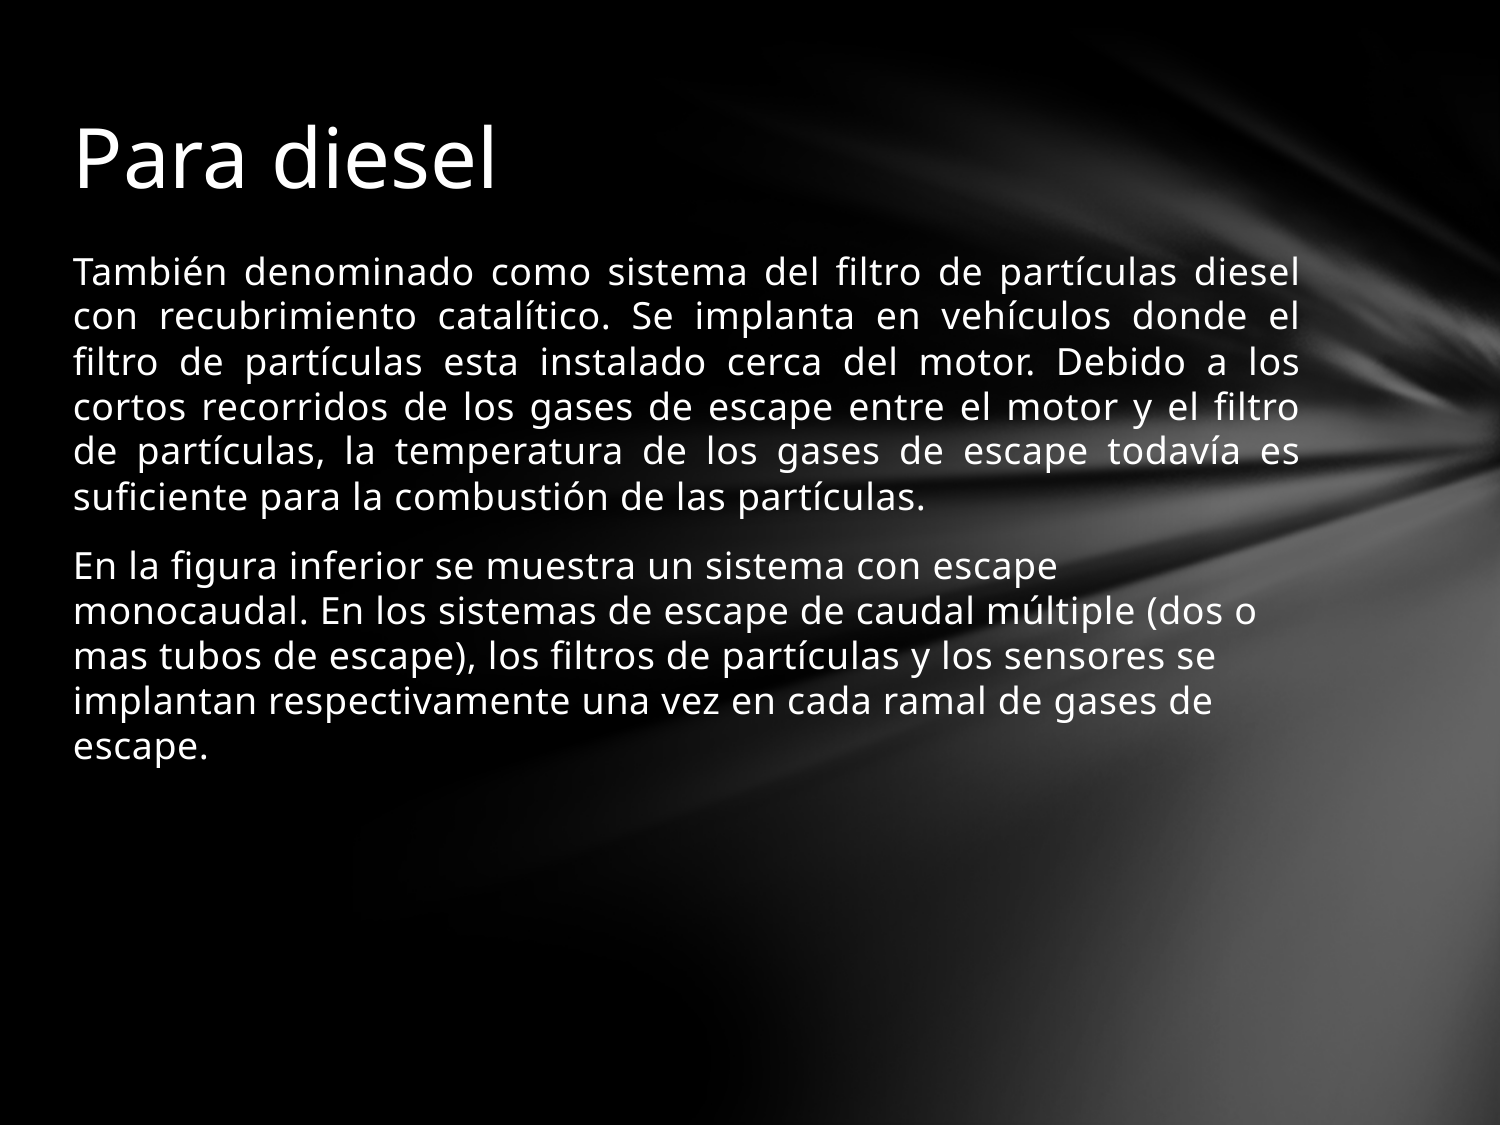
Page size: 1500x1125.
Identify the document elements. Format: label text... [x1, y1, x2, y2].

title Para diesel [57, 37, 1318, 213]
list También denominado como sistema del filtro de partículas diesel con recubrimiento catalítico. Se implanta en vehículos donde el filtro de partículas esta instalado cerca del motor. Debido a los cortos recorridos de los gases de escape entre el motor y el filtro de partículas, la temperatura de los gases de escape todavía es suficiente para la combustión de las partículas. En la figura inferior se muestra un sistema con escape monocaudal. En los sistemas de escape de caudal múltiple (dos o mas tubos de escape), los filtros de partículas y los sensores se implantan respectivamente una vez en cada ramal de gases de escape. [57, 239, 1318, 1015]
